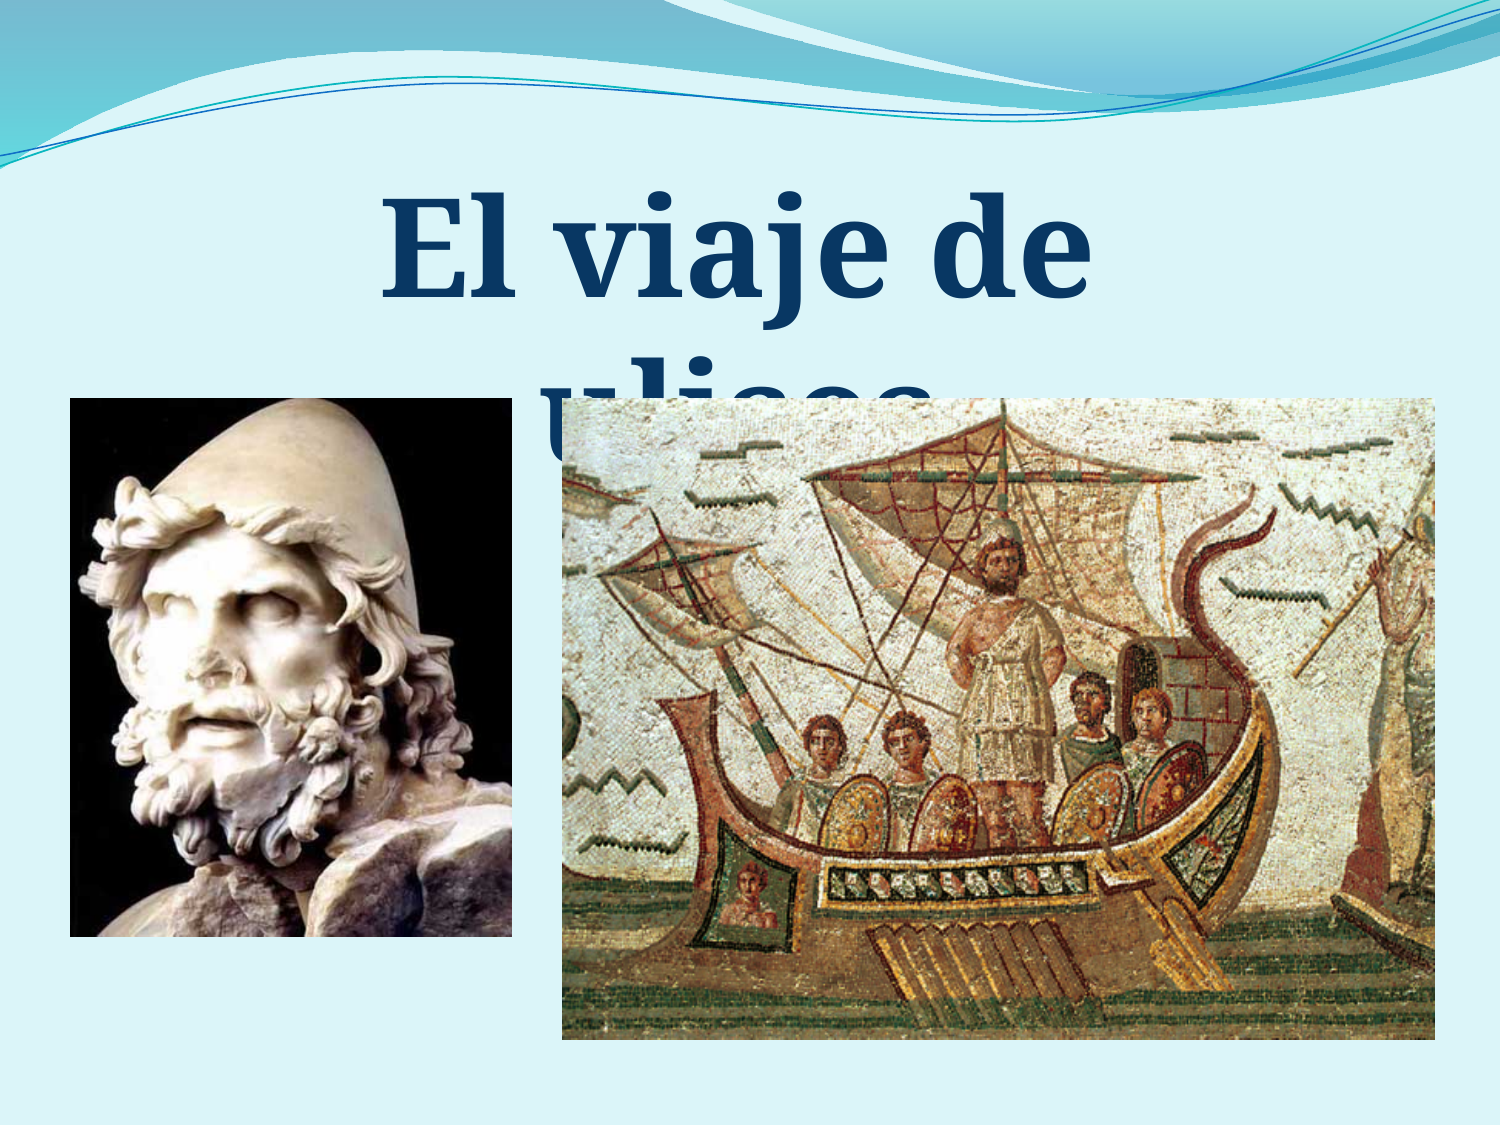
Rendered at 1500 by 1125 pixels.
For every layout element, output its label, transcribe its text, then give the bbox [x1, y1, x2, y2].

picture [562, 398, 1435, 1040]
picture [70, 398, 512, 938]
text_box El viaje de ulises [175, 152, 1301, 498]
